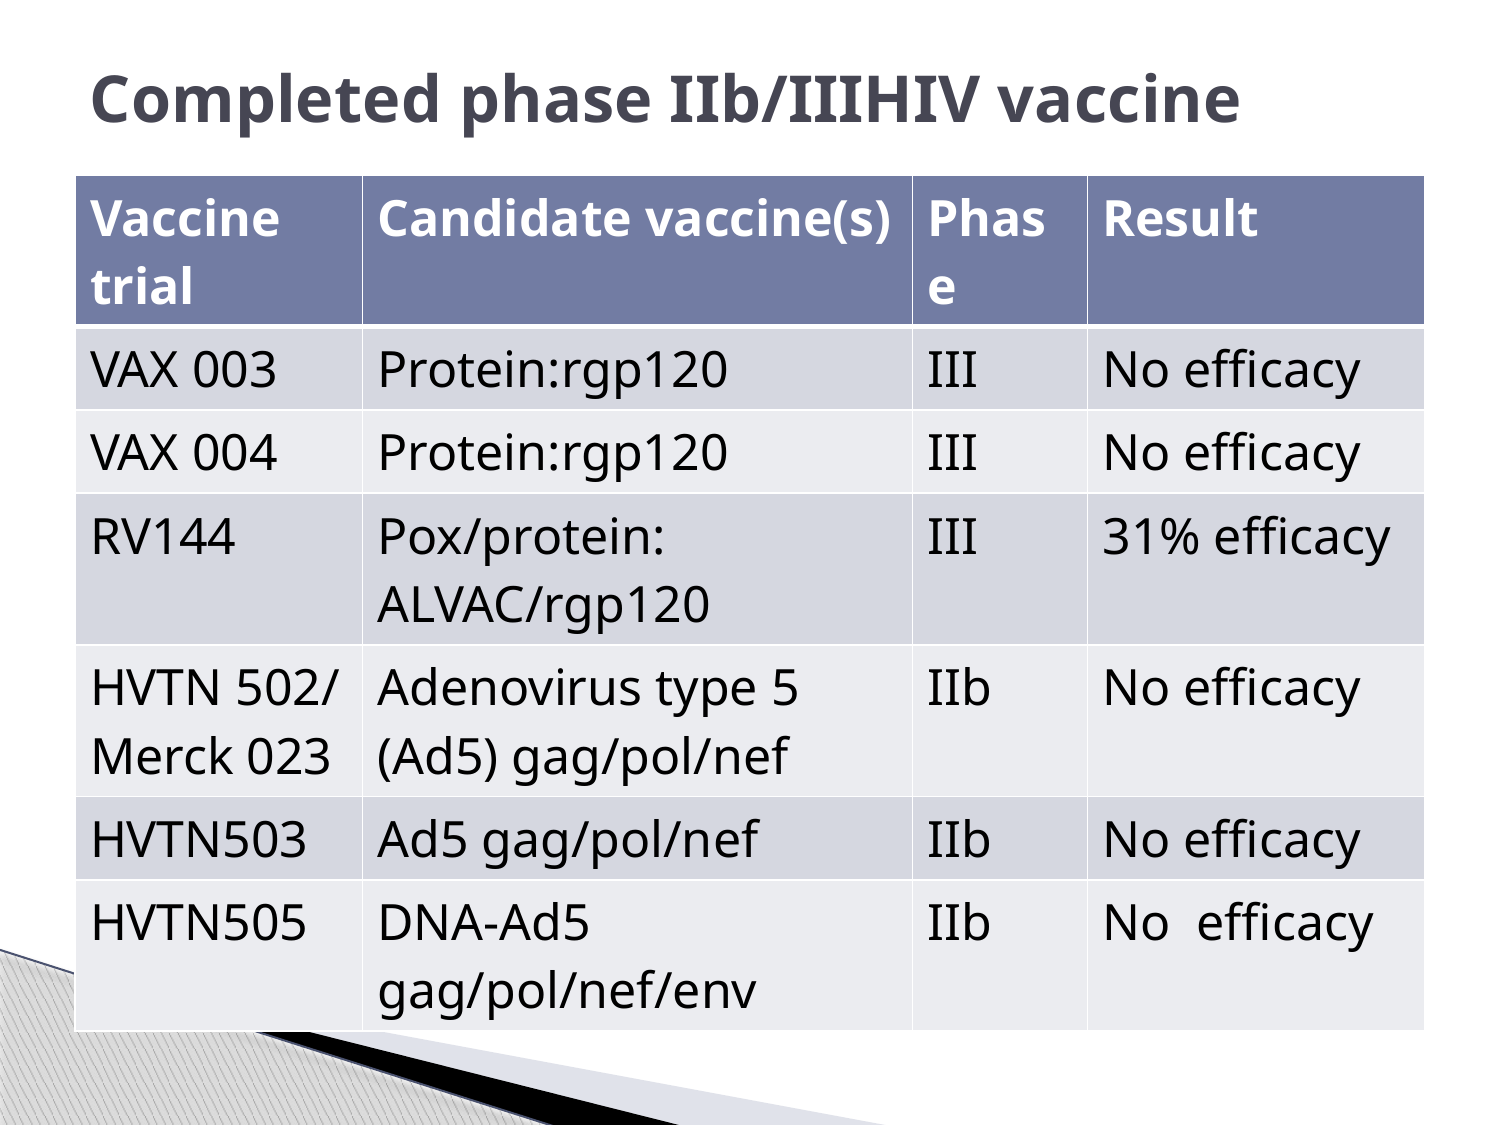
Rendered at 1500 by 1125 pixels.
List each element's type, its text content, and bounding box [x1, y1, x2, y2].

table_header Result [1088, 176, 1424, 324]
table_cell HVTN 502/ Merck 023 [76, 646, 362, 796]
table_cell Adenovirus type 5 (Ad5) gag/pol/nef [363, 646, 912, 796]
table_cell Protein:rgp120 [363, 411, 912, 492]
title Completed phase IIb/IIIHIV vaccine [75, 45, 1425, 150]
table_cell Pox/protein: ALVAC/rgp120 [363, 494, 912, 644]
table_cell No efficacy [1088, 411, 1424, 492]
table_header Vaccine trial [76, 176, 362, 324]
table_cell IIb [913, 797, 1087, 879]
table_cell III [913, 494, 1087, 644]
table_cell No efficacy [1088, 329, 1424, 409]
table_cell DNA-Ad5 gag/pol/nef/env [363, 881, 912, 1030]
table_cell RV144 [76, 494, 362, 644]
table_cell No efficacy [1088, 797, 1424, 879]
table_cell III [913, 329, 1087, 409]
table_header Candidate vaccine(s) [363, 176, 912, 324]
table_cell HVTN505 [76, 881, 362, 1030]
table_cell 31% efficacy [1088, 494, 1424, 644]
table_cell III [913, 411, 1087, 492]
table_cell HVTN503 [76, 797, 362, 879]
table_cell VAX 004 [76, 411, 362, 492]
table_cell IIb [913, 646, 1087, 796]
table_cell Ad5 gag/pol/nef [363, 797, 912, 879]
table_cell IIb [913, 881, 1087, 1030]
table_header Phase [913, 176, 1087, 324]
table_cell VAX 003 [76, 329, 362, 409]
table_cell No efficacy [1088, 881, 1424, 1030]
table_cell Protein:rgp120 [363, 329, 912, 409]
table_cell No efficacy [1088, 646, 1424, 796]
